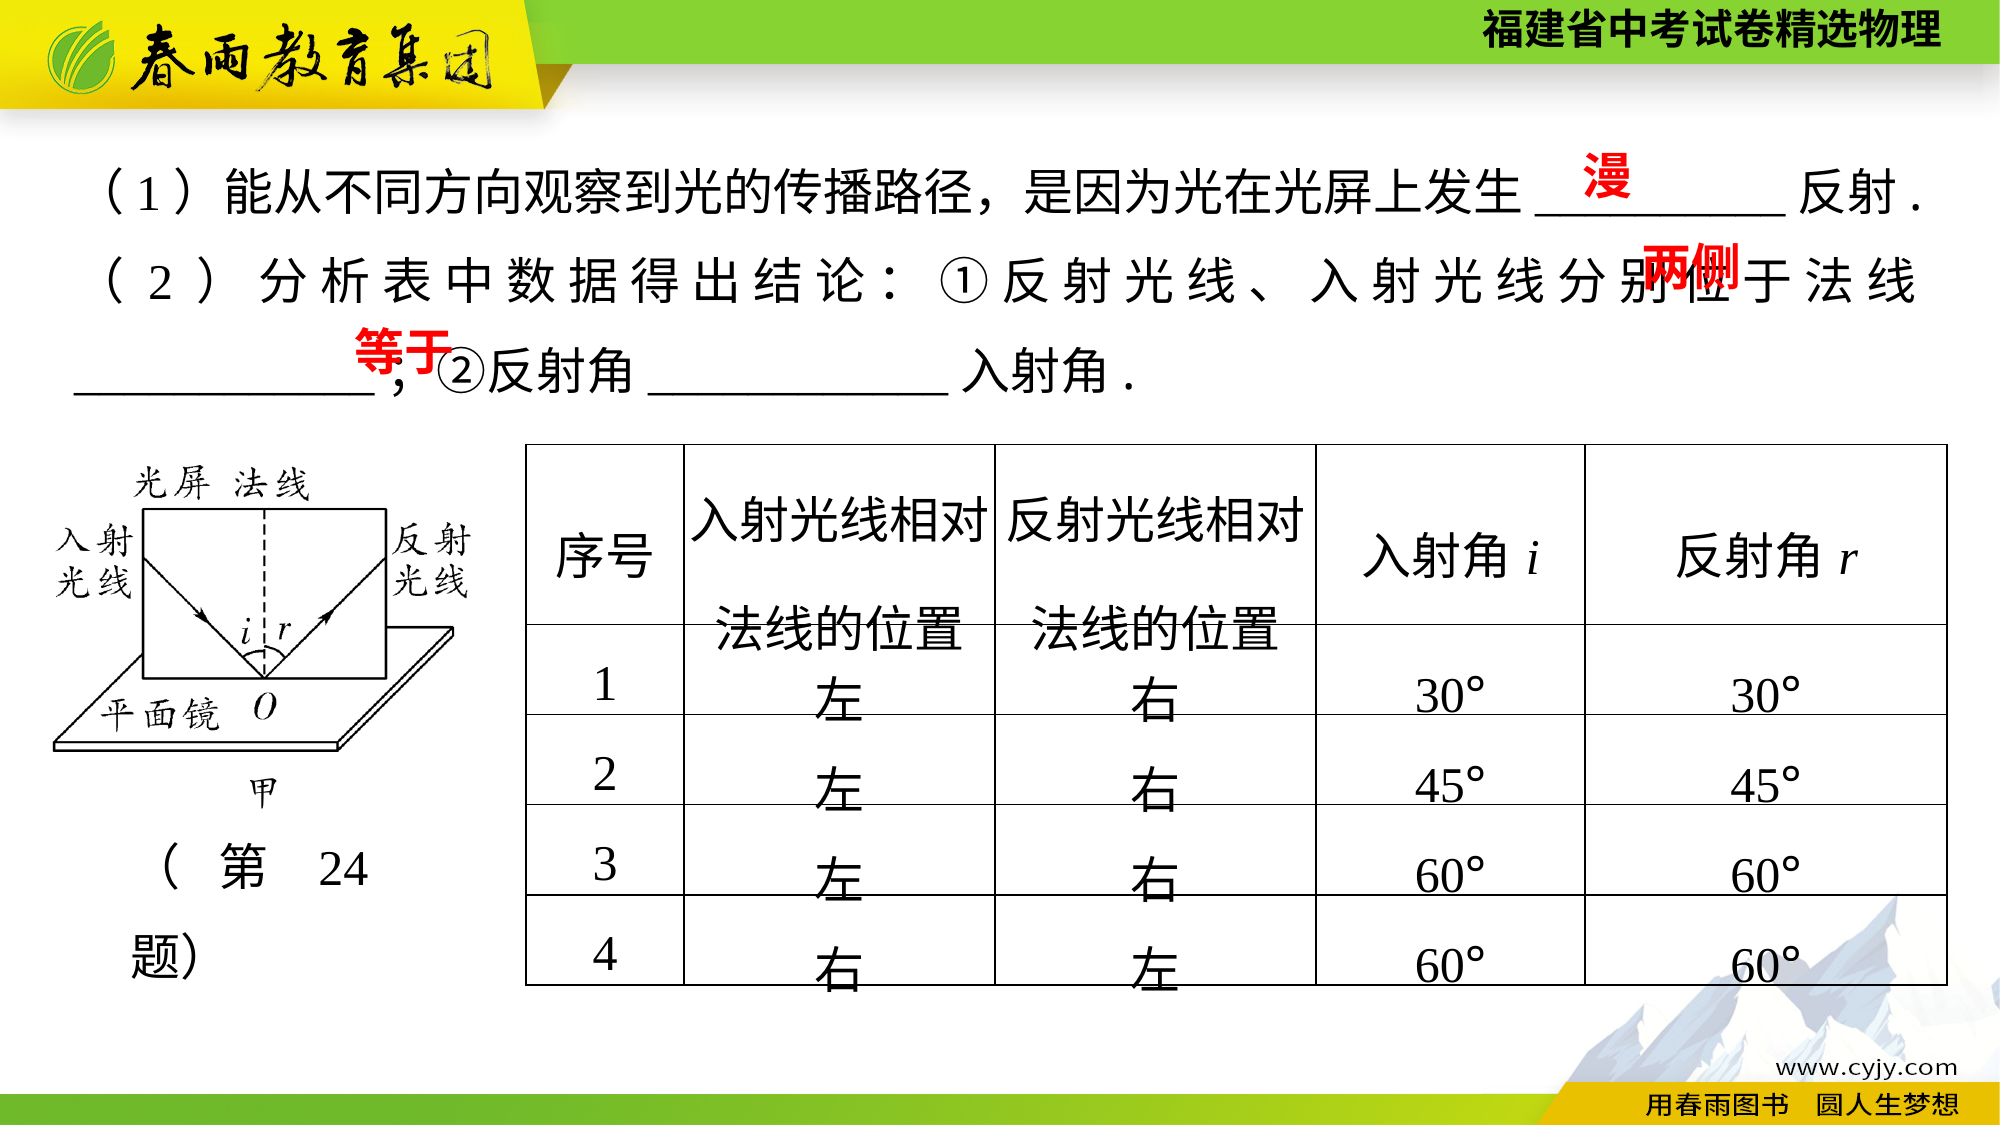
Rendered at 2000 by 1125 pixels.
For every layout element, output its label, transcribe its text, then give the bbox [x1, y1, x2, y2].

table_cell 60° [1586, 896, 1946, 984]
text_box 漫 [1567, 137, 1648, 212]
table_cell 1 [527, 625, 683, 714]
table_cell 45° [1317, 715, 1584, 804]
table_header 入射角i [1317, 445, 1584, 624]
table_cell 左 [996, 896, 1315, 984]
table_cell 2 [527, 715, 683, 804]
list （1）能从不同方向观察到光的传播路径，是因为光在光屏上发生__________反射. （2）分析表中数据得出结论：①反射光线、入射光线分别位于法线____________；②反射角____________入射角. [59, 122, 1944, 411]
table_cell 30° [1317, 625, 1584, 714]
text_box 两侧 [1627, 227, 1807, 303]
table_cell 左 [685, 625, 994, 714]
table_cell 右 [996, 715, 1315, 804]
table_cell 右 [996, 805, 1315, 894]
table_cell 60° [1317, 896, 1584, 984]
table_cell 左 [685, 715, 994, 804]
table_cell 3 [527, 805, 683, 894]
table_header 入射光线相对法线的位置 [685, 445, 994, 624]
table_header 反射角r [1586, 445, 1946, 624]
picture [0, 0, 2000, 1125]
text_box （第24题） [115, 843, 396, 903]
text_box 等于 [339, 312, 470, 388]
table_header 序号 [527, 445, 683, 624]
table_cell 右 [996, 625, 1315, 714]
table_cell 右 [685, 896, 994, 984]
table_cell 30° [1586, 625, 1946, 714]
table_cell 60° [1586, 805, 1946, 894]
table_cell 4 [527, 896, 683, 984]
table_header 反射光线相对法线的位置 [996, 445, 1315, 624]
table_cell 60° [1317, 805, 1584, 894]
table_cell 45° [1586, 715, 1946, 804]
table_cell 左 [685, 805, 994, 894]
